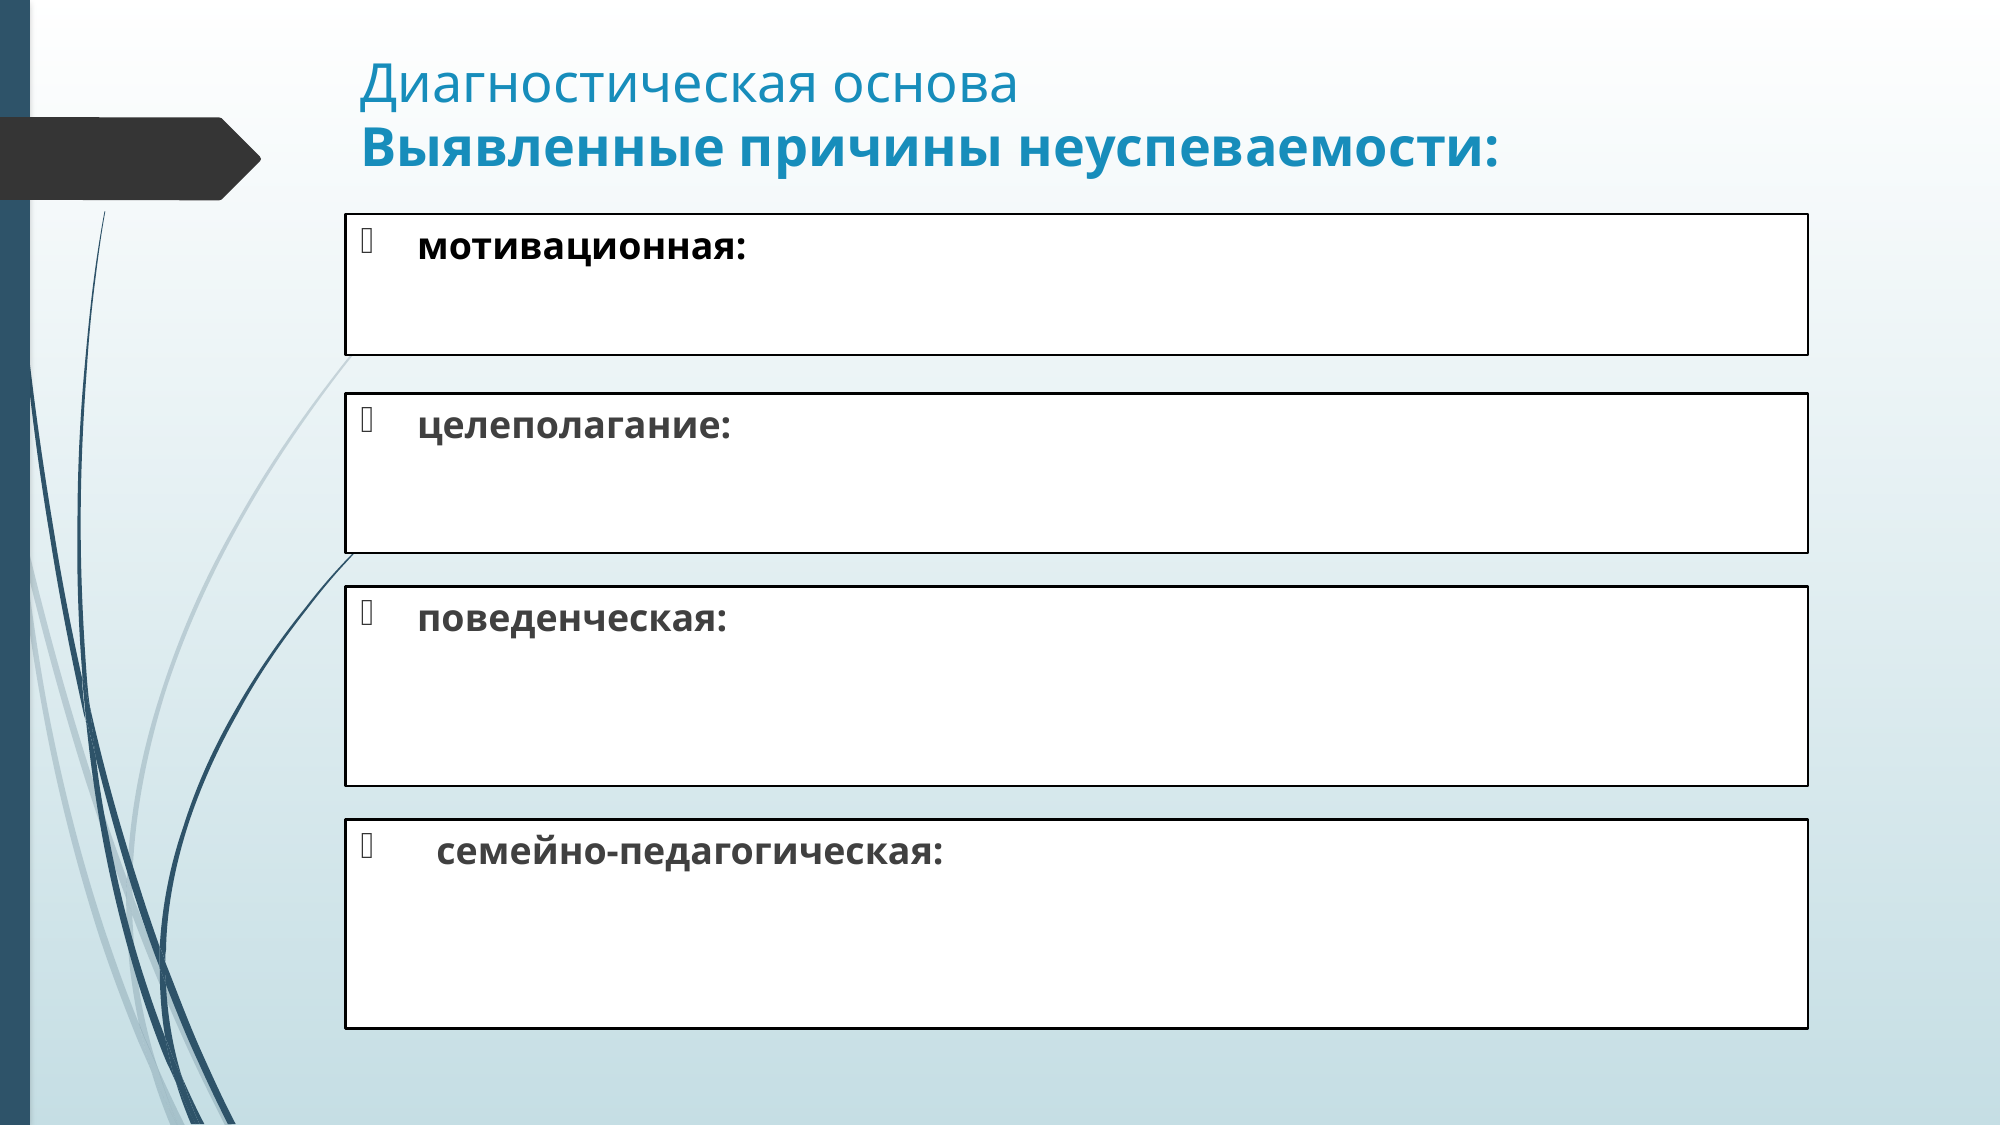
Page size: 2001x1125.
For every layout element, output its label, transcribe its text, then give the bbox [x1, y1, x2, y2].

text_box семейно‑педагогическая: [344, 818, 1809, 1030]
list мотивационная: [344, 213, 1809, 356]
text_box поведенческая: [344, 585, 1809, 787]
title Диагностическая основа Выявленные причины неуспеваемости: [345, 40, 1808, 213]
text_box целеполагание: [344, 392, 1809, 554]
